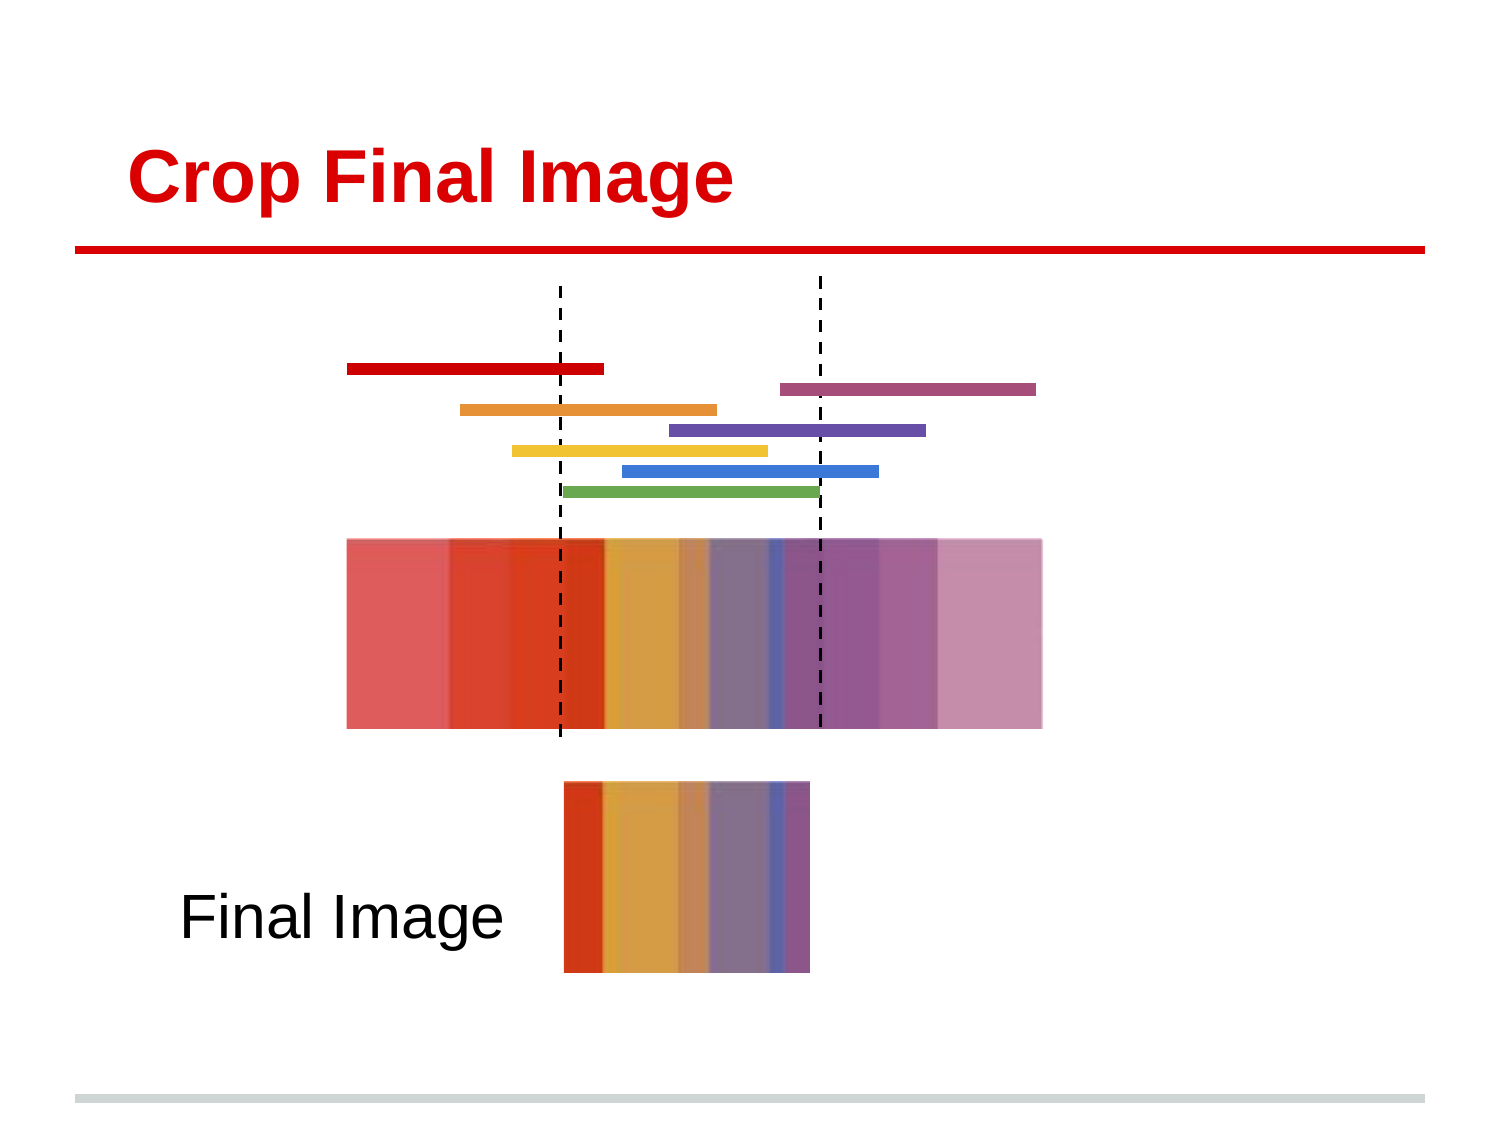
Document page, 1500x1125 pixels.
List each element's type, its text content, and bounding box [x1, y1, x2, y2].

text_box [563, 781, 810, 974]
text_box Final Image [164, 861, 545, 999]
text_box [565, 538, 816, 729]
title Crop Final Image [75, 45, 1425, 233]
text_box [346, 538, 556, 729]
text_box [826, 538, 1044, 729]
